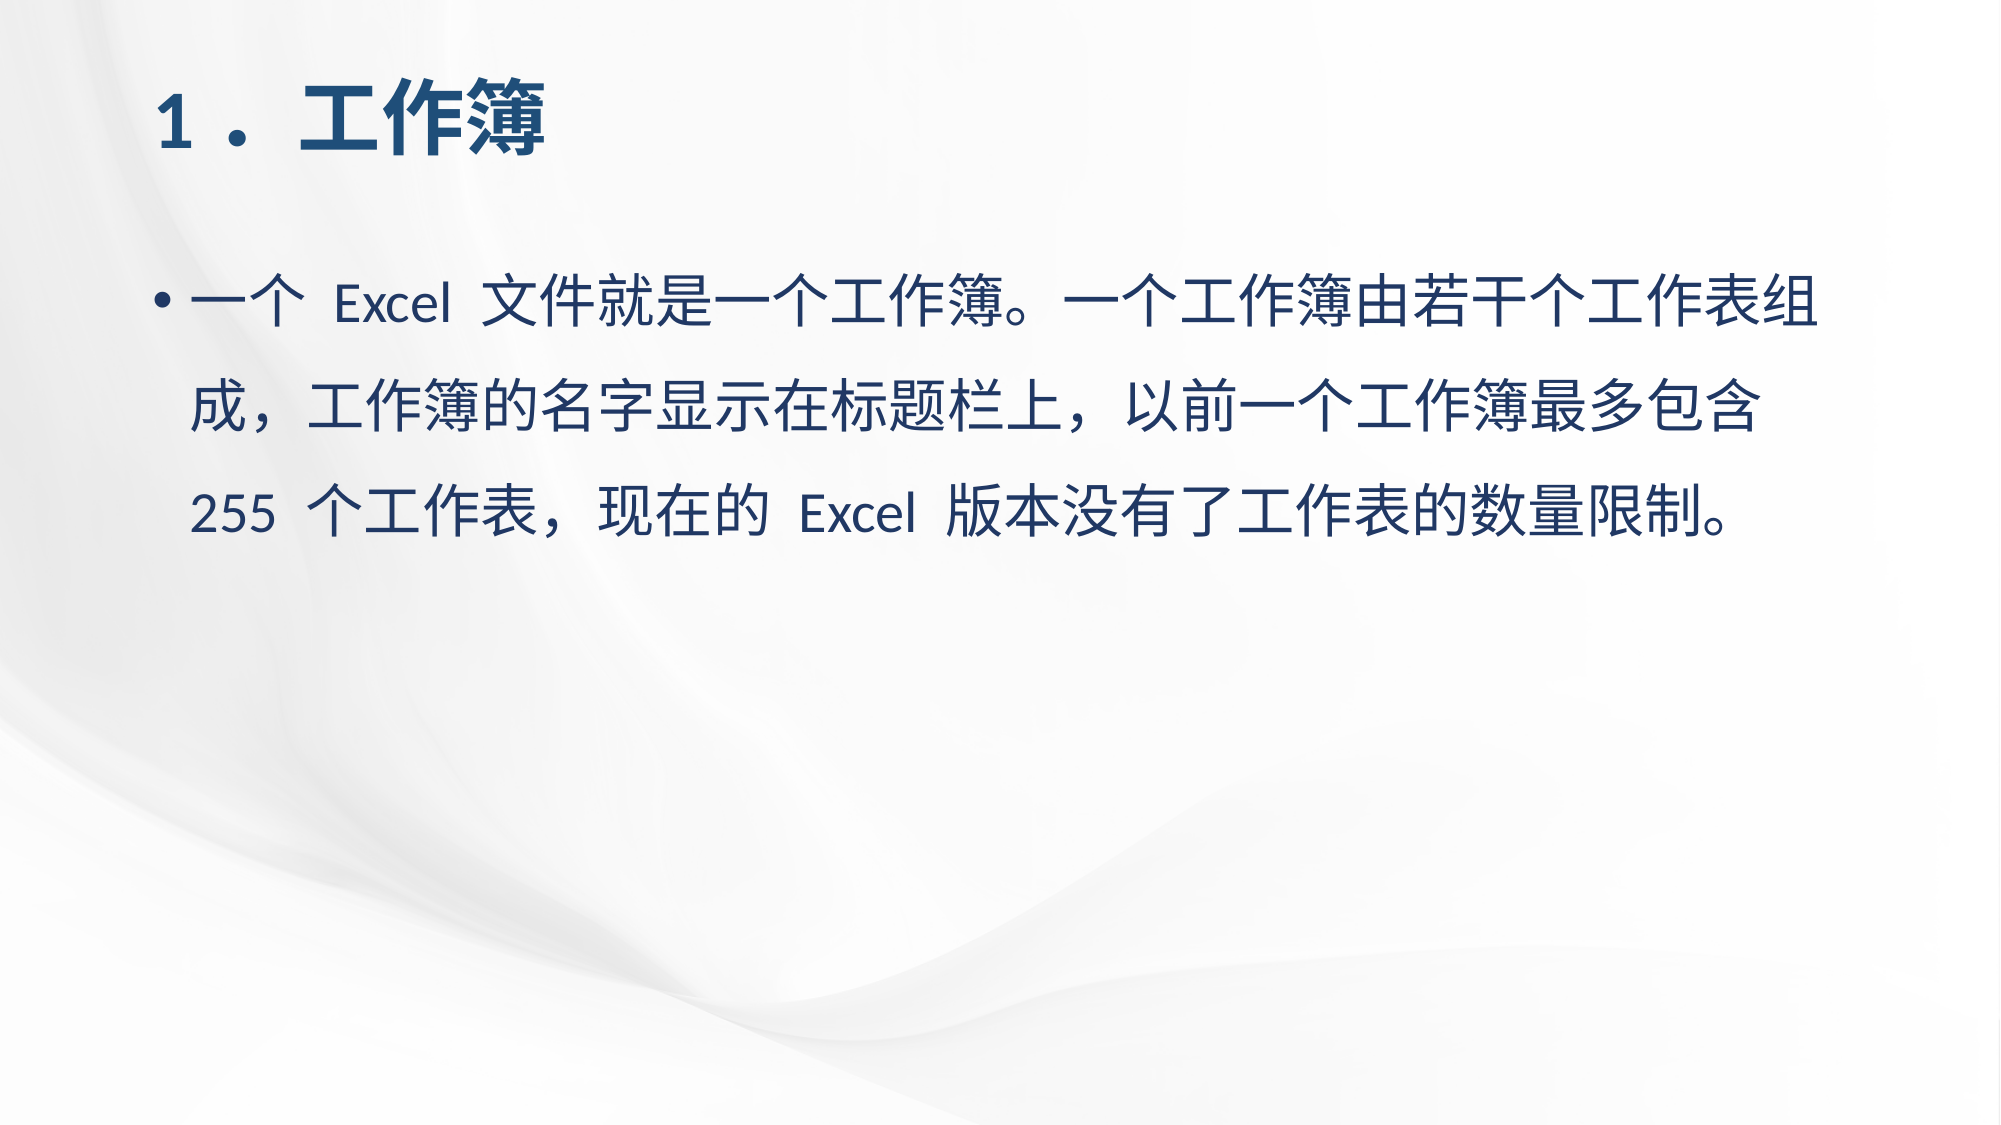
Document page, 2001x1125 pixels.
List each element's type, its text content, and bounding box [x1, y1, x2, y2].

list 一个 Excel 文件就是一个工作簿。一个工作簿由若干个工作表组成，工作簿的名字显示在标题栏上，以前一个工作簿最多包含 255 个工作表，现在的 Excel 版本没有了工作表的数量限制。 [137, 222, 1863, 1043]
title 1．工作簿 [137, 59, 1863, 184]
